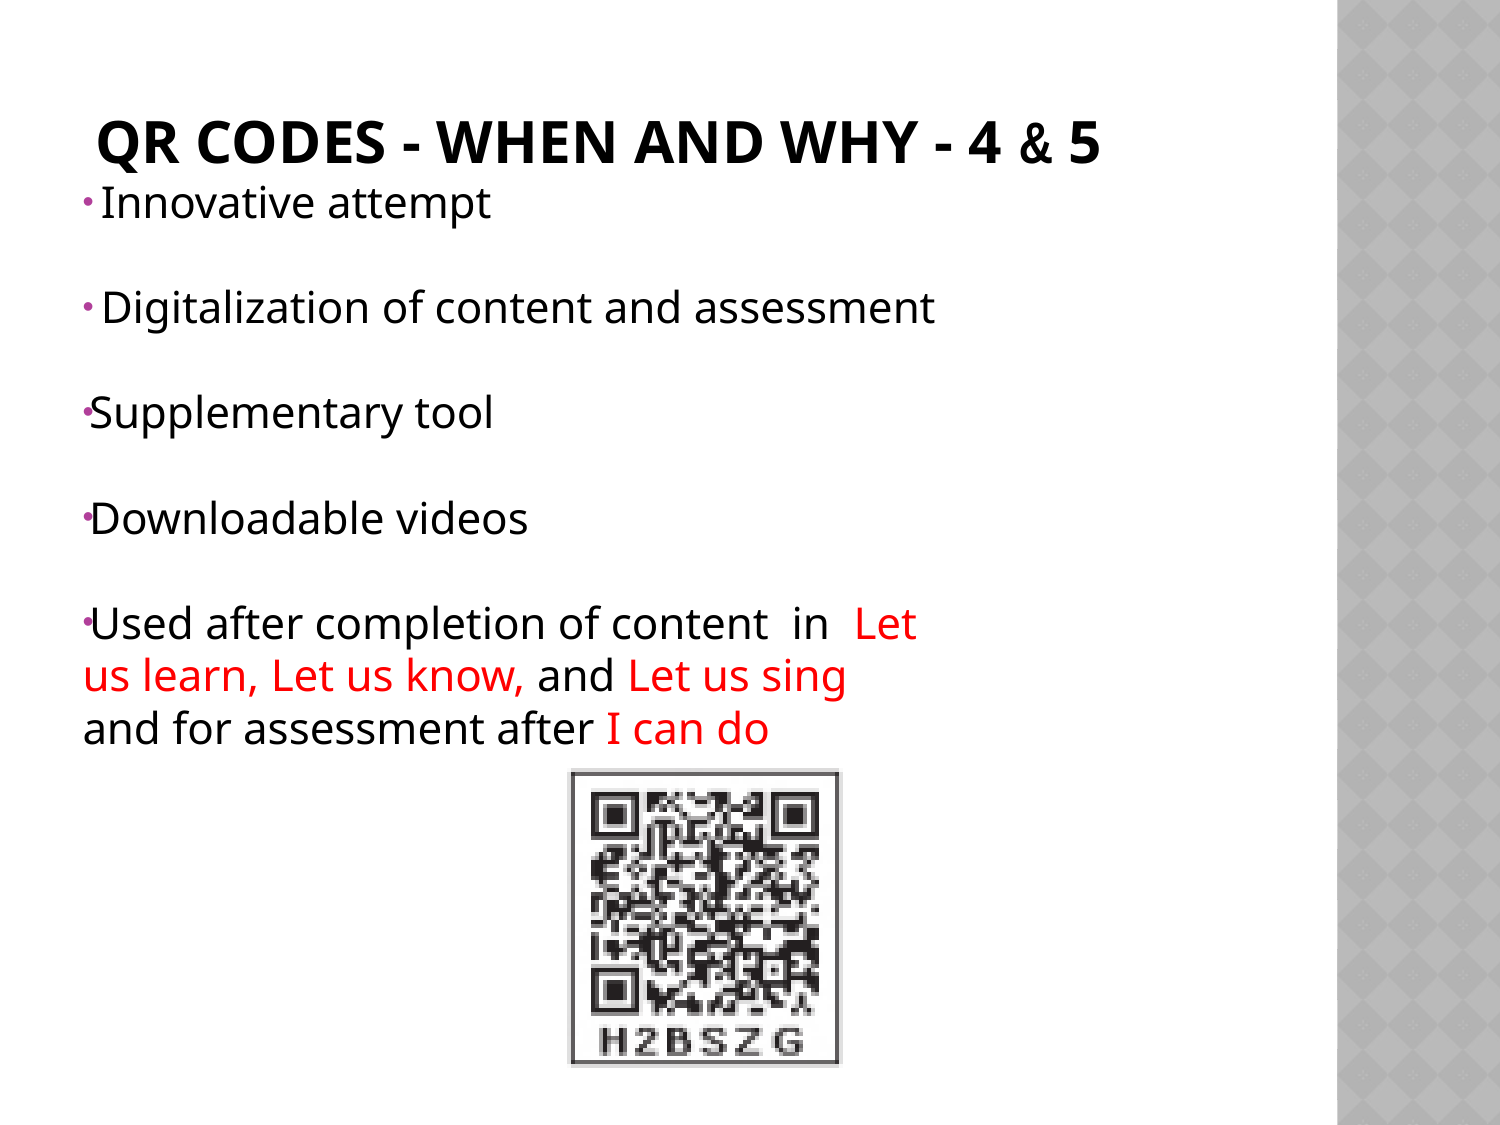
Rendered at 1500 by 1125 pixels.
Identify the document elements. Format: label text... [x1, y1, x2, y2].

title QR codes - When and Why - 4 & 5 [87, 50, 1238, 175]
picture [551, 748, 863, 1077]
list Innovative attempt Digitalization of content and assessment Supplementary tool Downloadable videos Used after completion of content in Let us learn, Let us know, and Let us sing and for assessment after I can do [75, 174, 938, 913]
